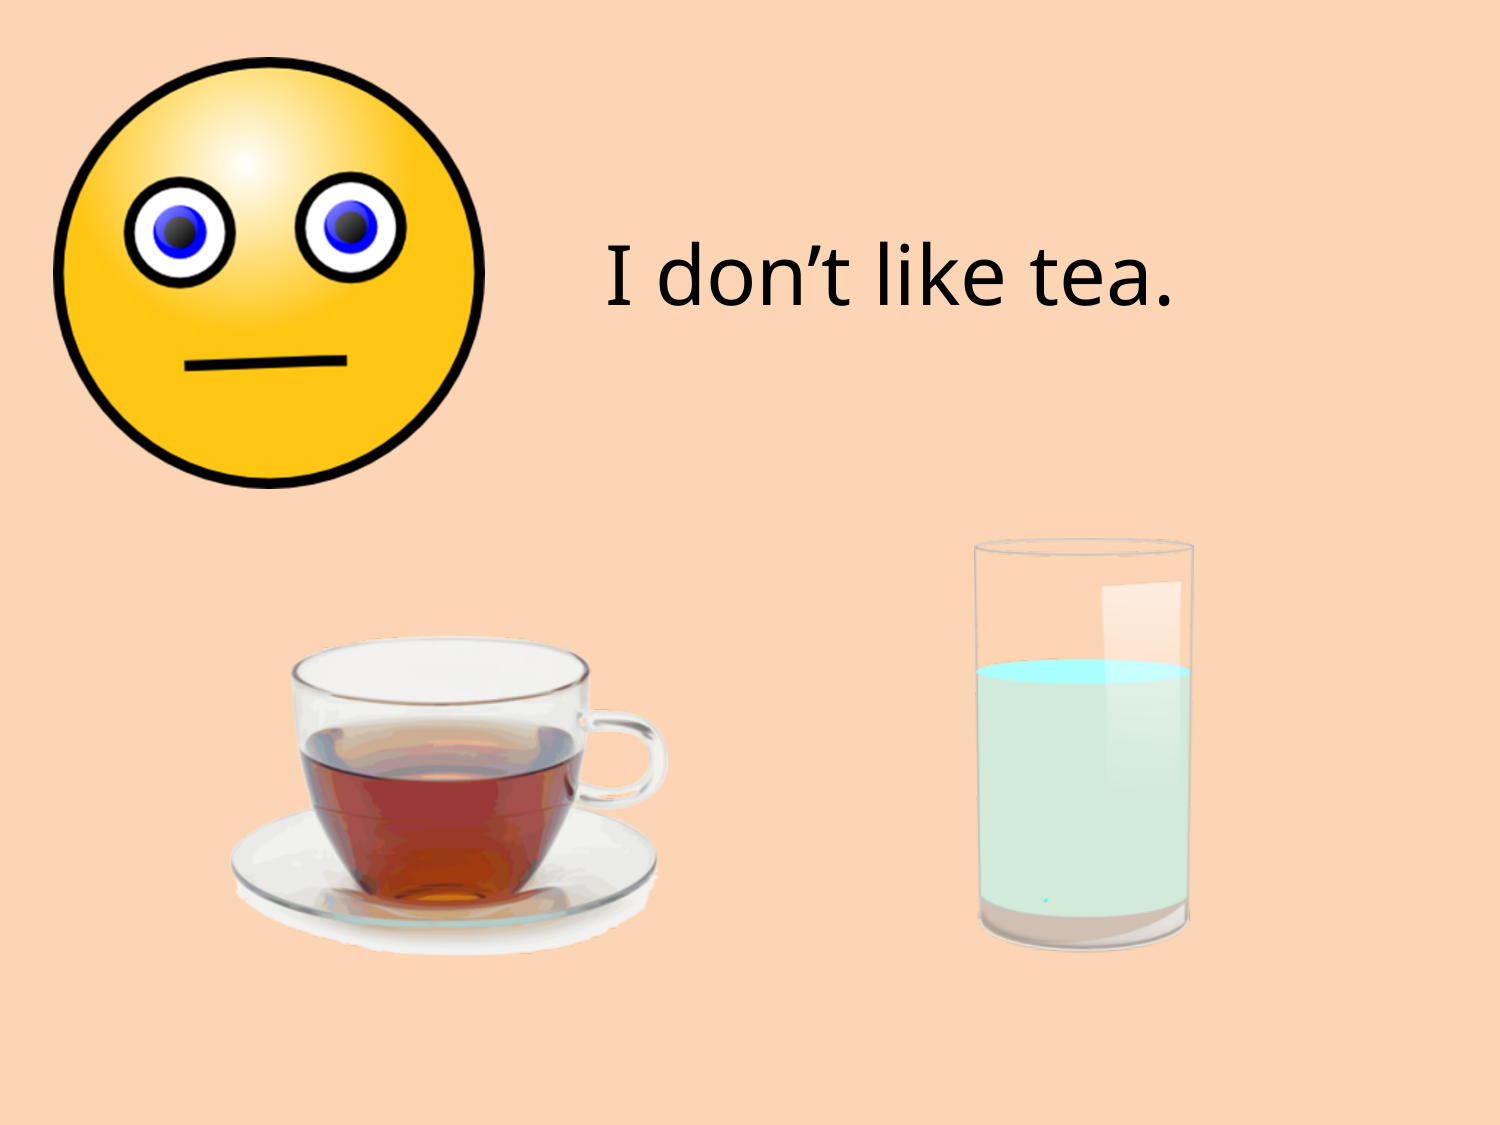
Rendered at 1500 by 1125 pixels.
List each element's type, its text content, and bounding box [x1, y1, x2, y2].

picture [229, 636, 668, 955]
picture [974, 538, 1194, 955]
picture [52, 57, 485, 489]
text_box I don’t like tea. [590, 215, 1241, 330]
